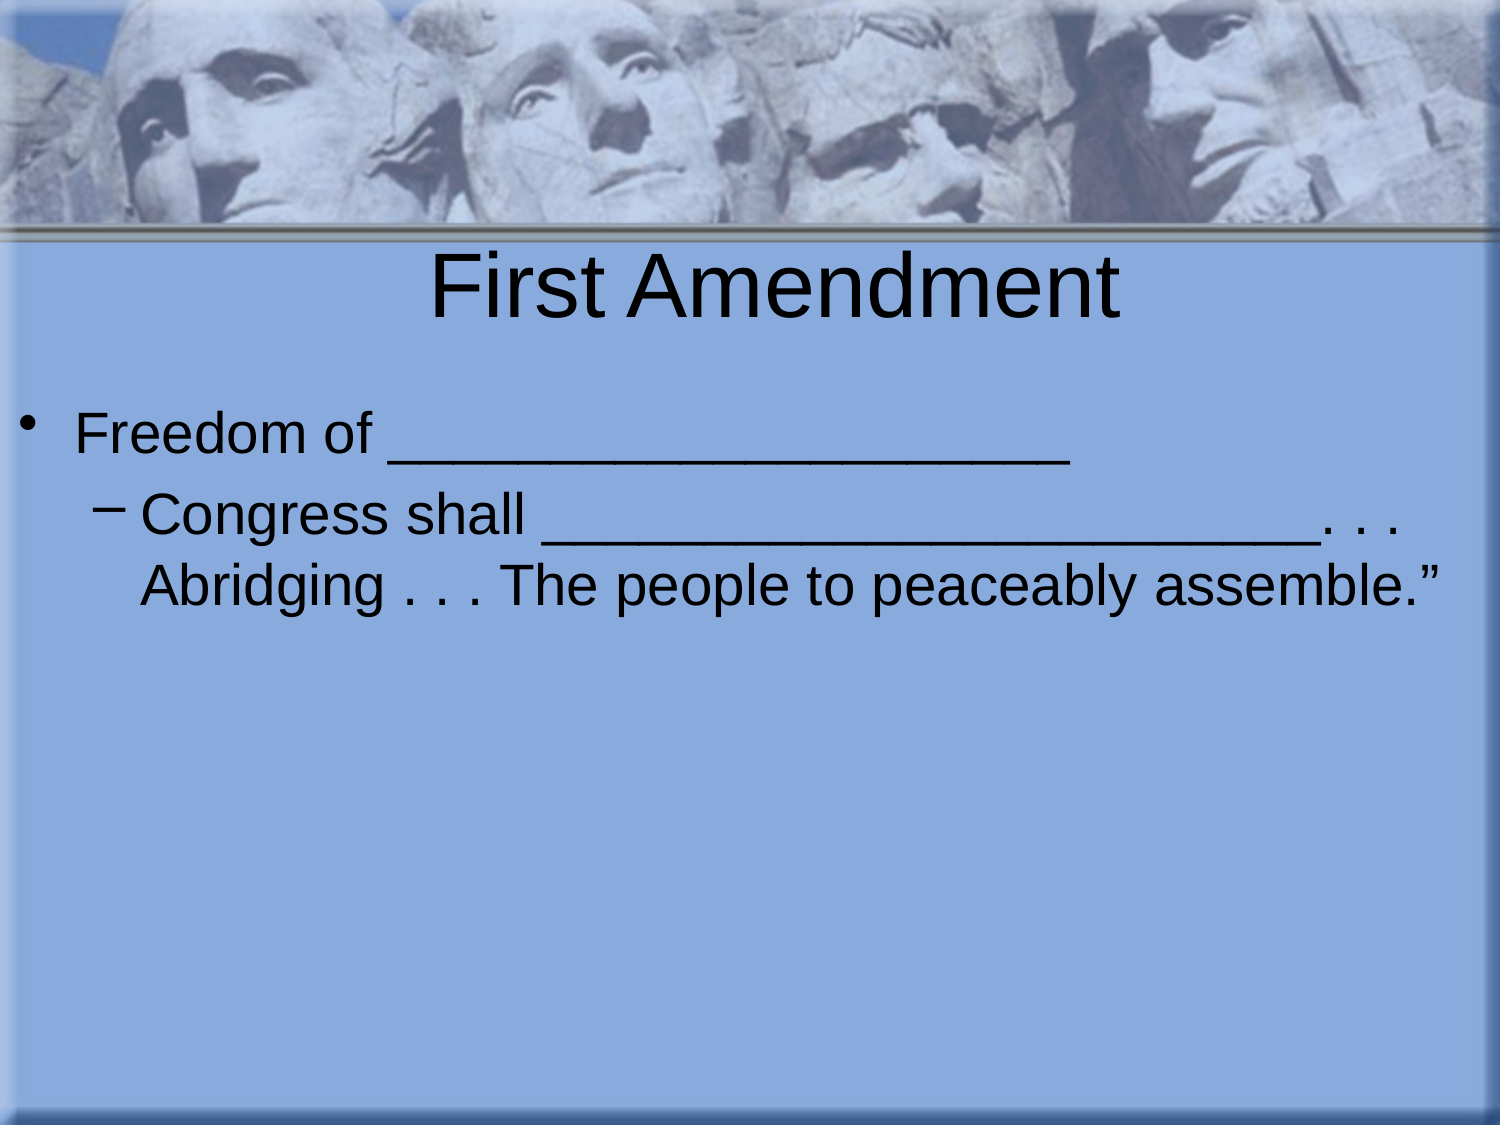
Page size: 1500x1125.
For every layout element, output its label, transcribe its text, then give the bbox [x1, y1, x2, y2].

picture [0, 0, 1500, 1125]
title First Amendment [137, 187, 1413, 376]
list Freedom of _____________________ Congress shall ________________________. . . Abridging . . . The people to peaceably assemble.” [2, 387, 1500, 1063]
